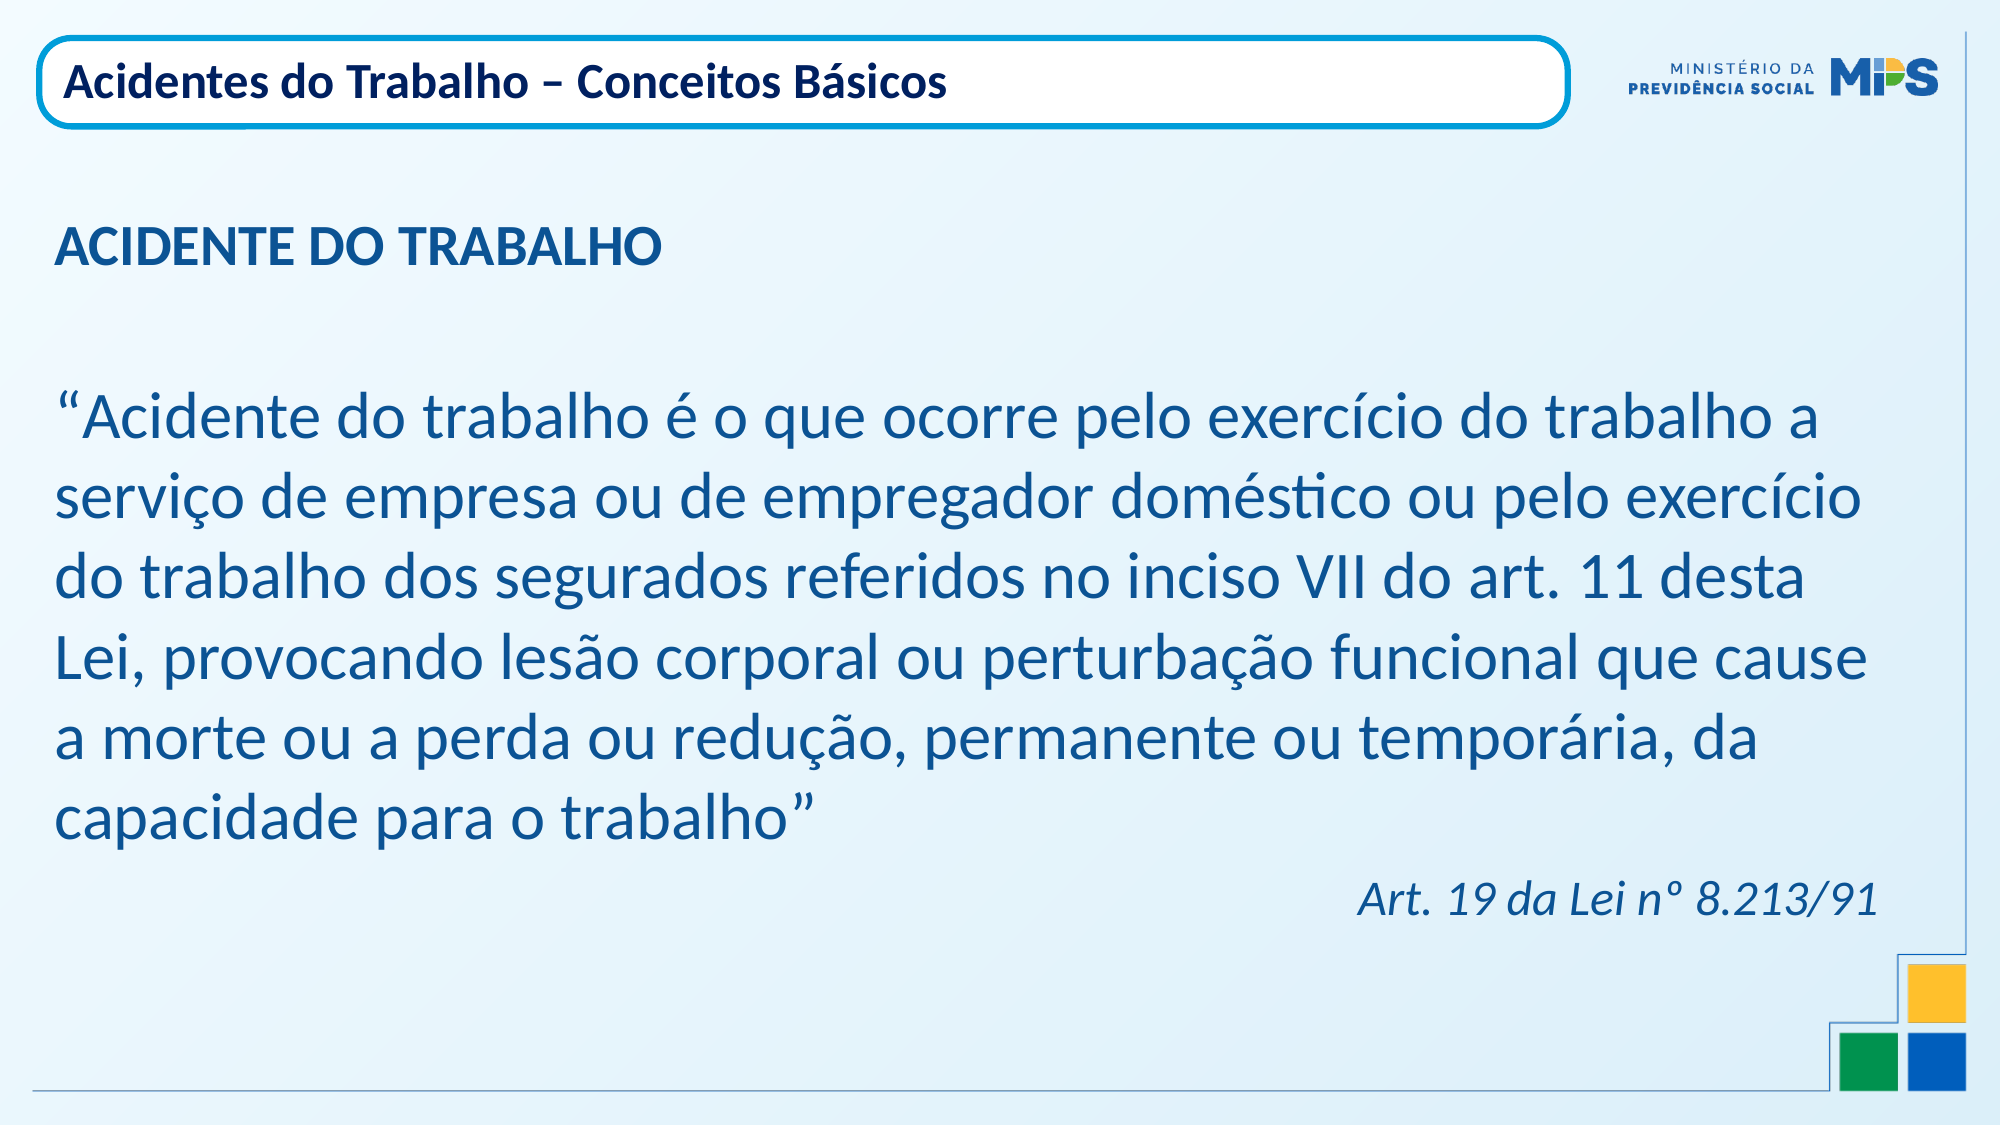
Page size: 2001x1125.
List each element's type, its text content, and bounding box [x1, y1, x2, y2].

text_box ACIDENTE DO TRABALHO “Acidente do trabalho é o que ocorre pelo exercício do trabalho a serviço de empresa ou de empregador doméstico ou pelo exercício do trabalho dos segurados referidos no inciso VII do art. 11 desta Lei, provocando lesão corporal ou perturbação funcional que cause a morte ou a perda ou redução, permanente ou temporária, da capacidade para o trabalho” Art. 19 da Lei nº 8.213/91 [46, 198, 1886, 1095]
text_box Acidentes do Trabalho – Conceitos Básicos [37, 35, 1570, 129]
picture [0, 0, 2000, 1125]
